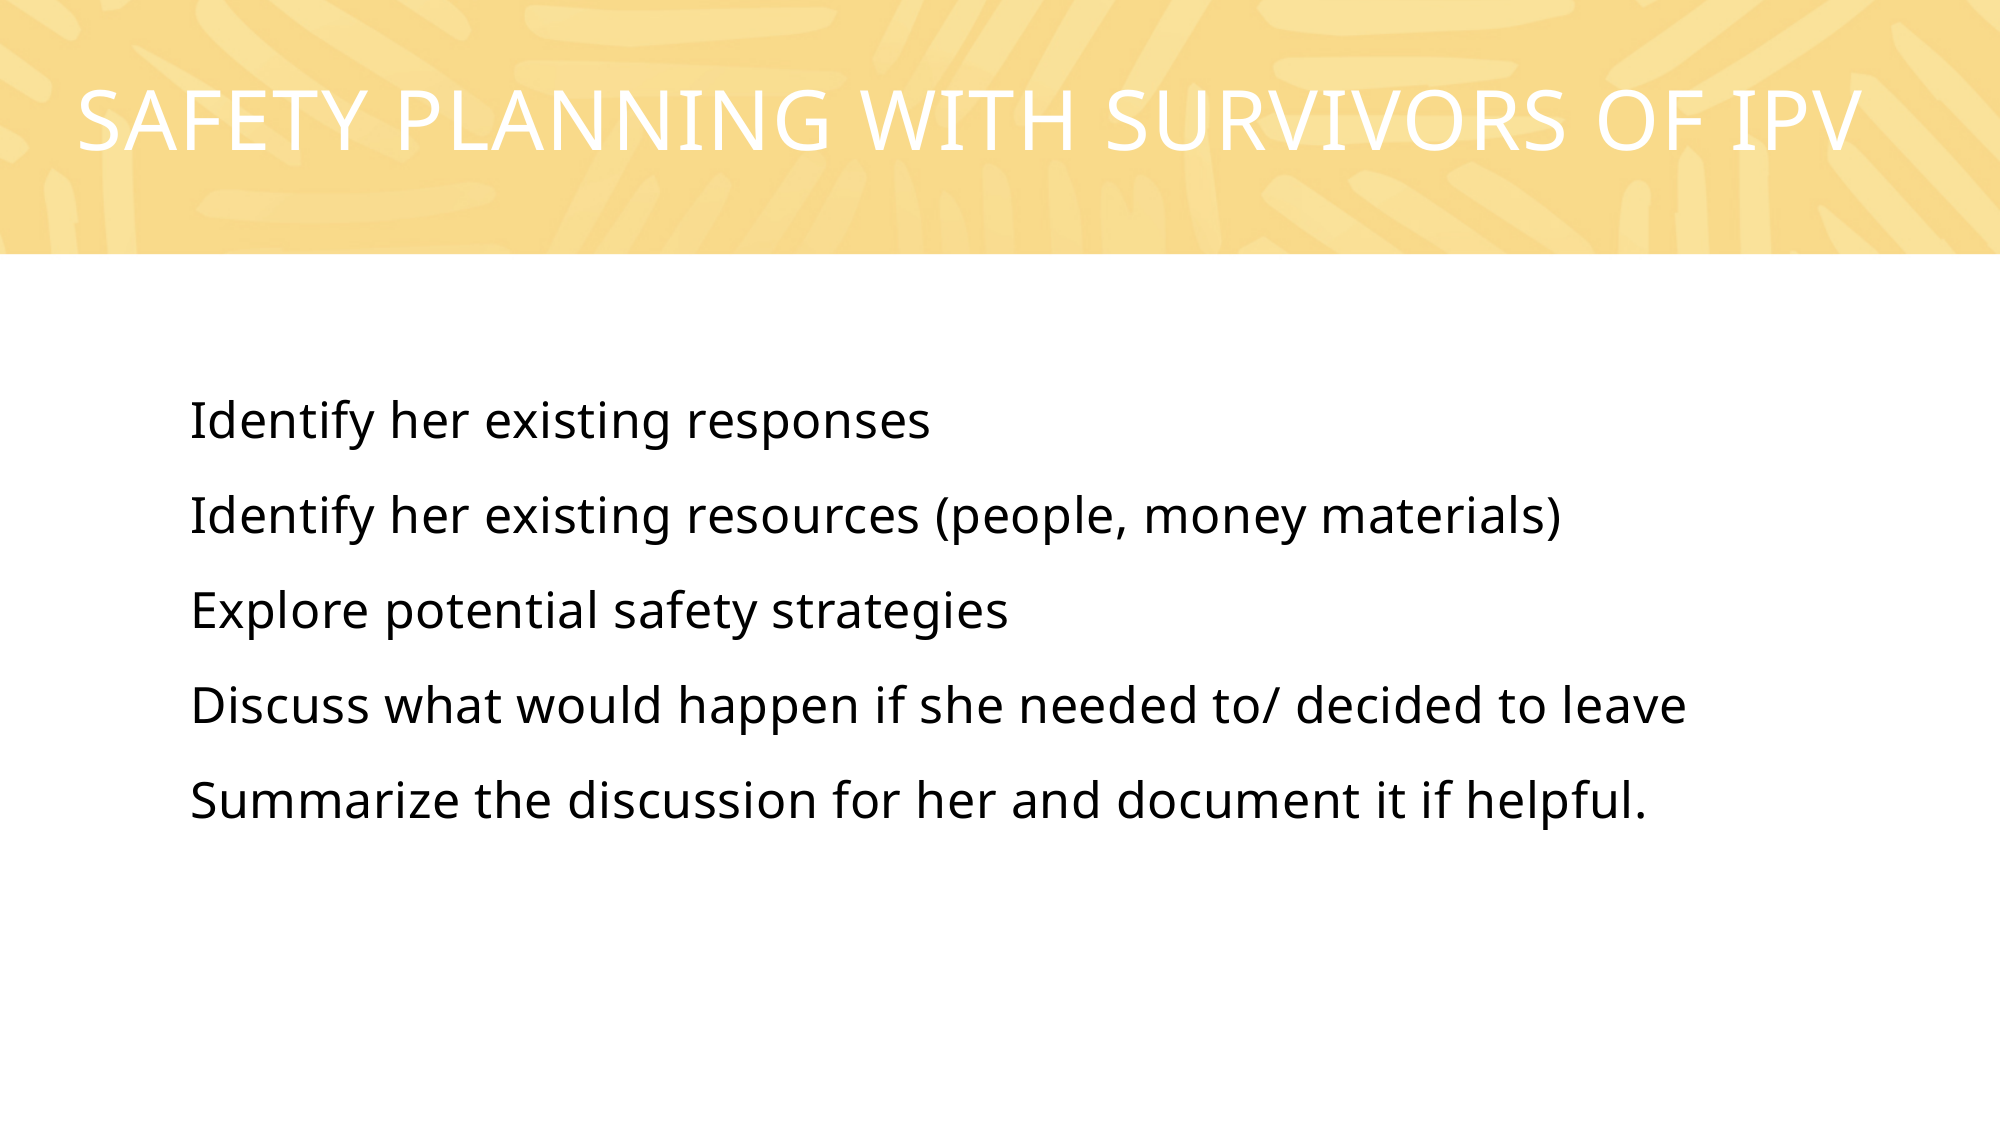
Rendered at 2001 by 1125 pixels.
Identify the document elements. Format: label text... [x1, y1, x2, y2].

list Identify her existing responses Identify her existing resources (people, money materials) Explore potential safety strategies Discuss what would happen if she needed to/ decided to leave Summarize the discussion for her and document it if helpful. [167, 374, 1763, 1036]
picture [0, 0, 2000, 1125]
title Safety planning with survivors of ipv [61, 33, 1938, 220]
